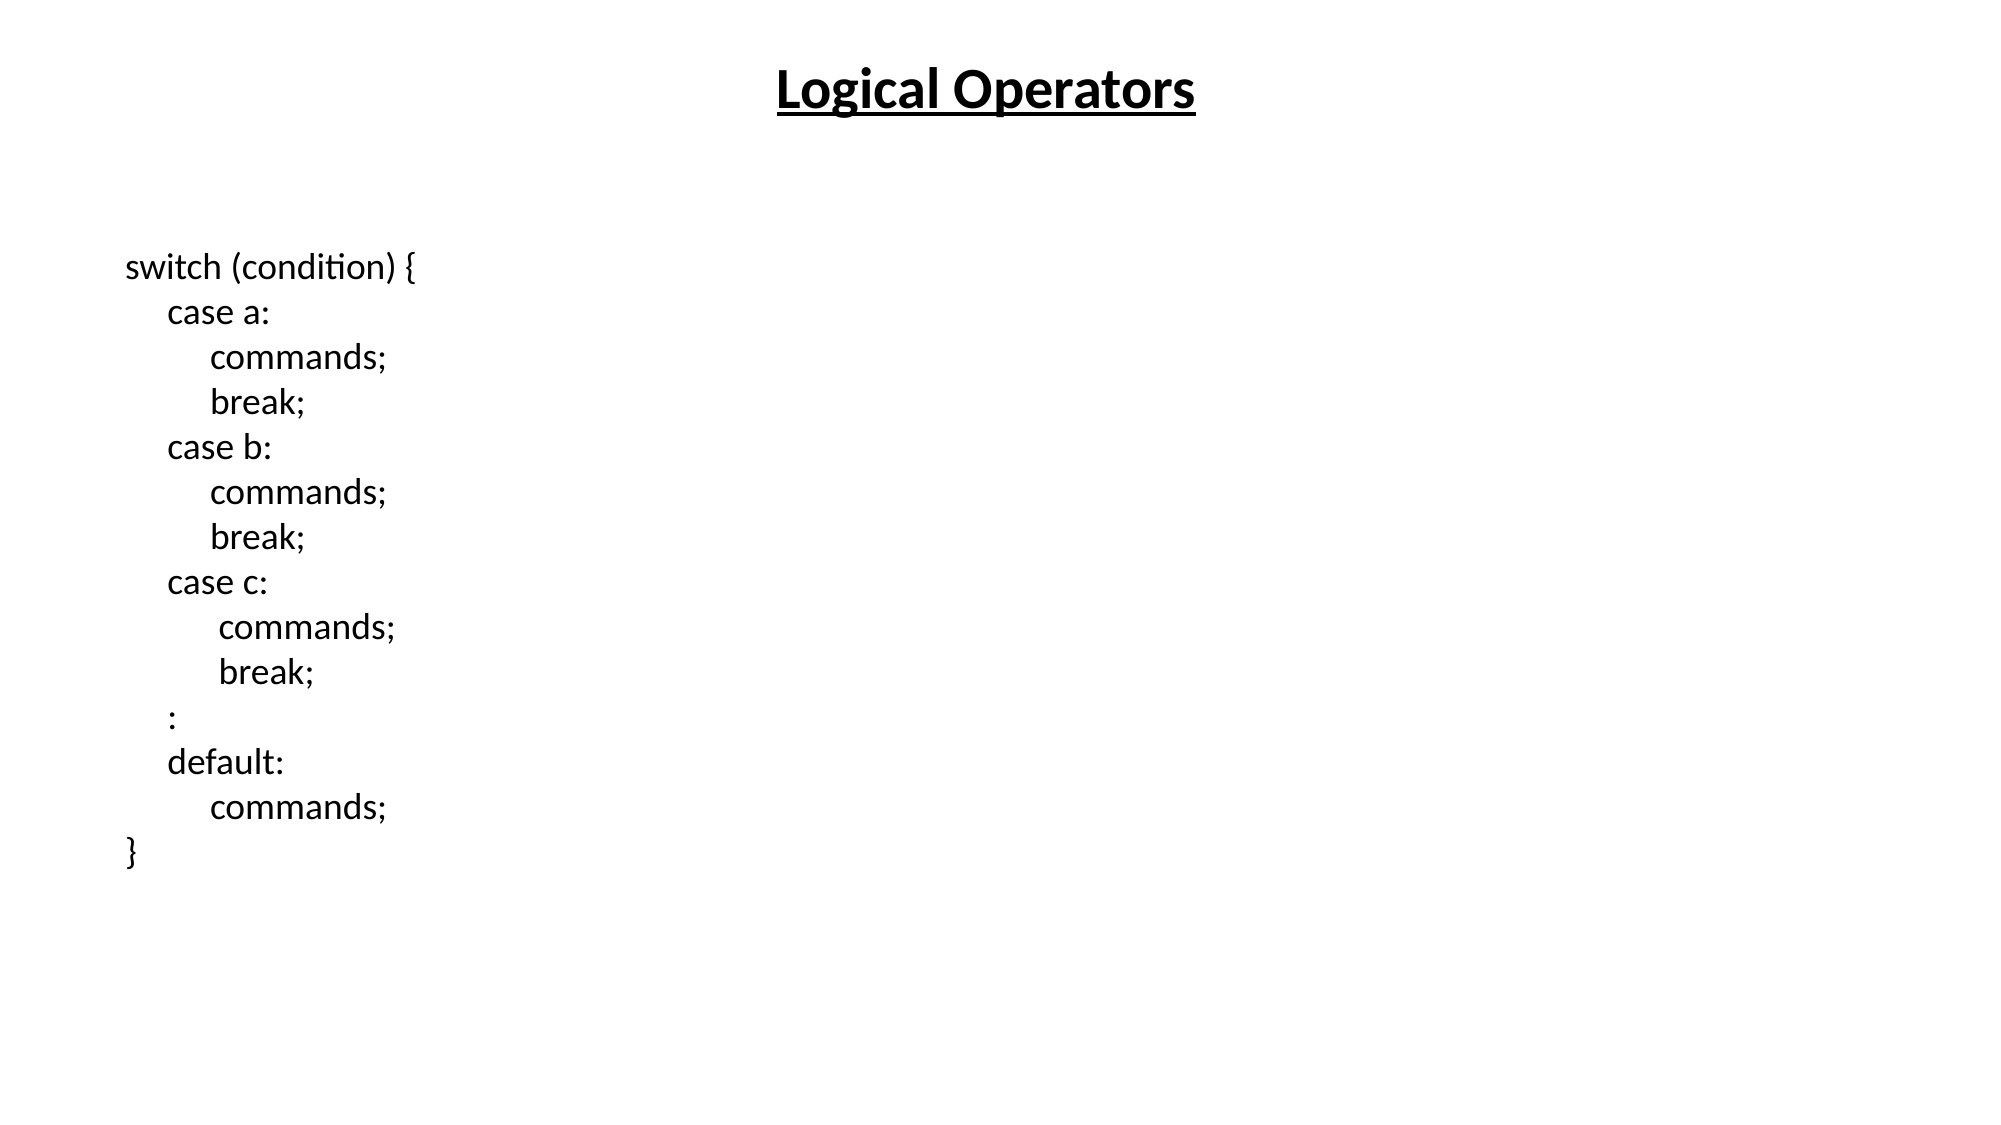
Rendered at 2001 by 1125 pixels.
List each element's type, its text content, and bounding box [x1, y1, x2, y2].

text_box Logical Operators [762, 42, 1270, 128]
text_box switch (condition) { case a: commands; break; case b: commands; break; case c: commands; break; : default: commands; } [110, 234, 574, 880]
